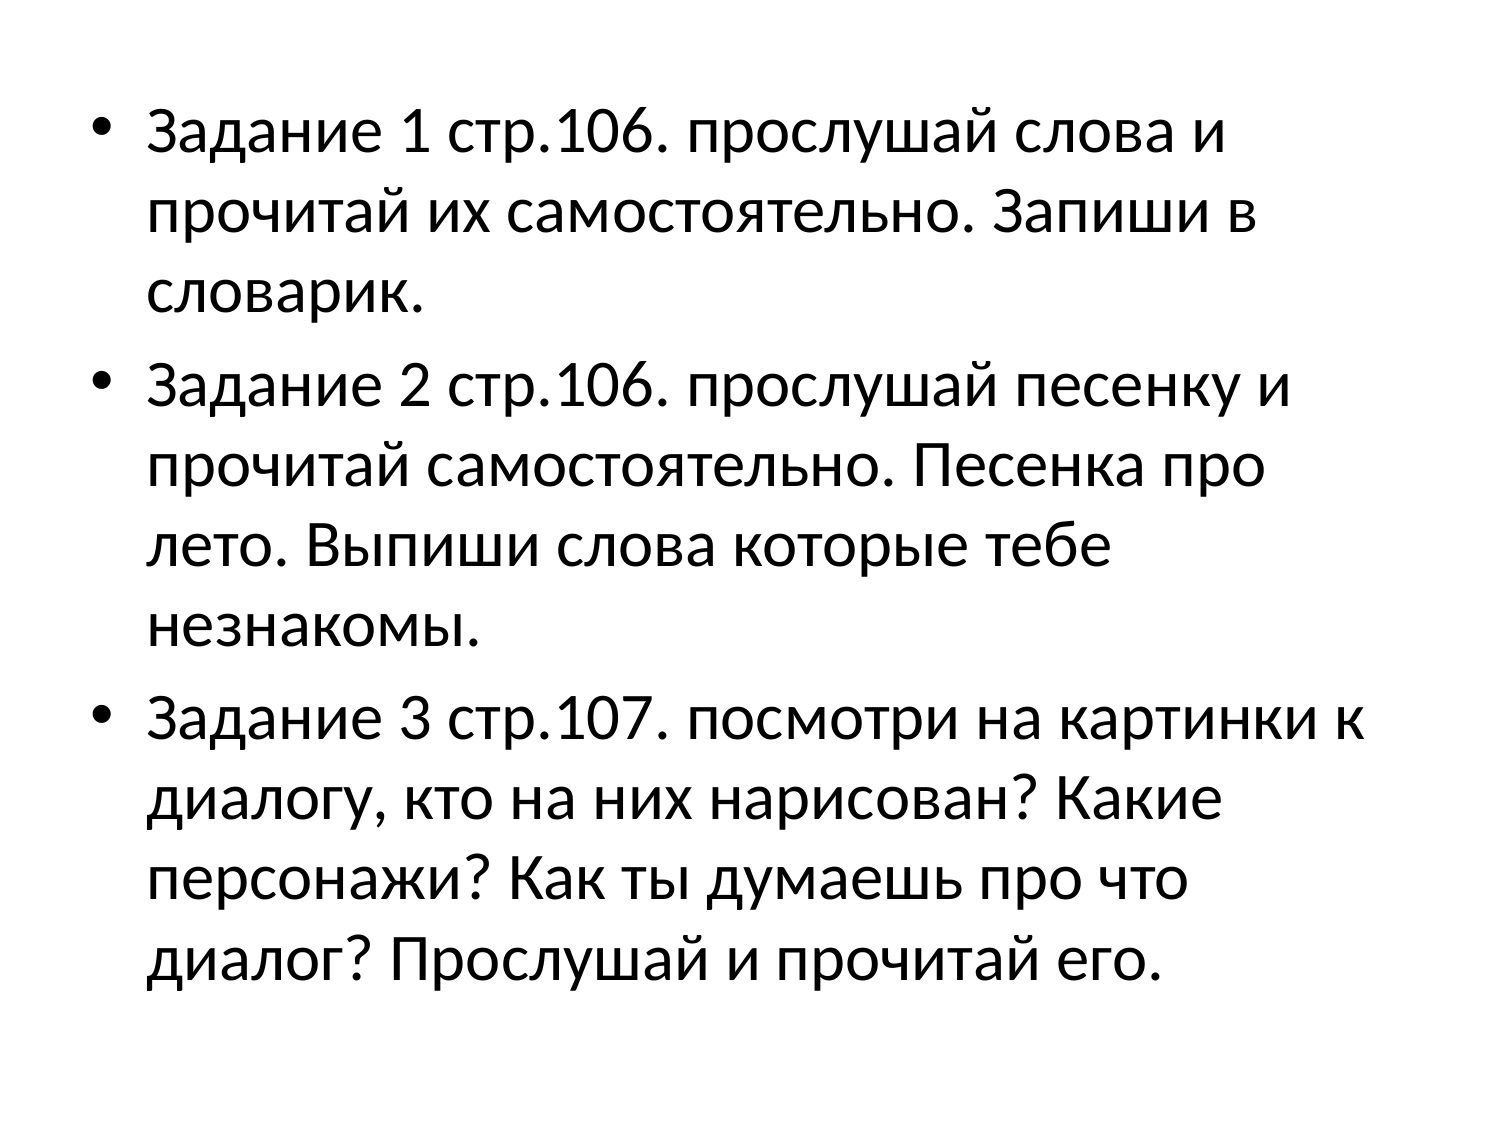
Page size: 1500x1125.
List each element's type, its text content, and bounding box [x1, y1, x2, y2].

list Задание 1 стр.106. прослушай слова и прочитай их самостоятельно. Запиши в словарик. Задание 2 стр.106. прослушай песенку и прочитай самостоятельно. Песенка про лето. Выпиши слова которые тебе незнакомы. Задание 3 стр.107. посмотри на картинки к диалогу, кто на них нарисован? Какие персонажи? Как ты думаешь про что диалог? Прослушай и прочитай его. [75, 78, 1425, 1005]
